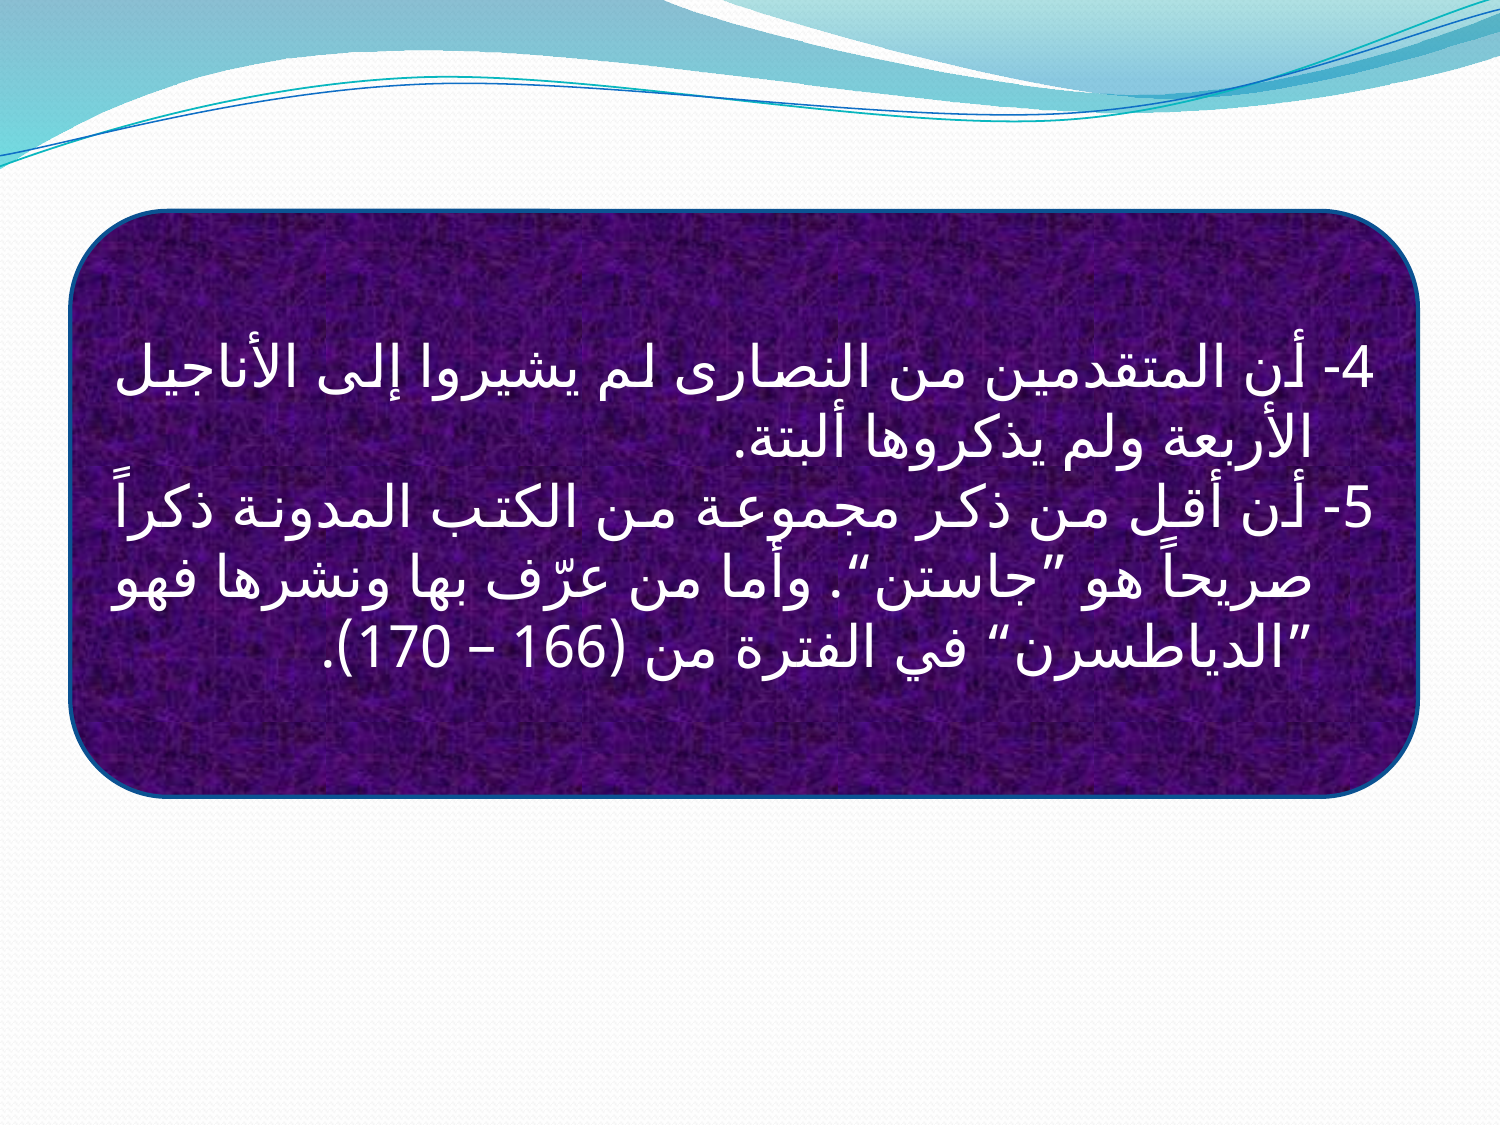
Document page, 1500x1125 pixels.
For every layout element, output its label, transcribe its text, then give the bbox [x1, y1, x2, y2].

text_box 4- أن المتقدمين من النصارى لم يشيروا إلى الأناجيل الأربعة ولم يذكروها ألبتة. 5- أن أقل من ذكر مجموعة من الكتب المدونة ذكراً صريحاً هو ”جاستن“. وأما من عرّف بها ونشرها فهو ”الدياطسرن“ في الفترة من (166 – 170). [68, 208, 1421, 799]
